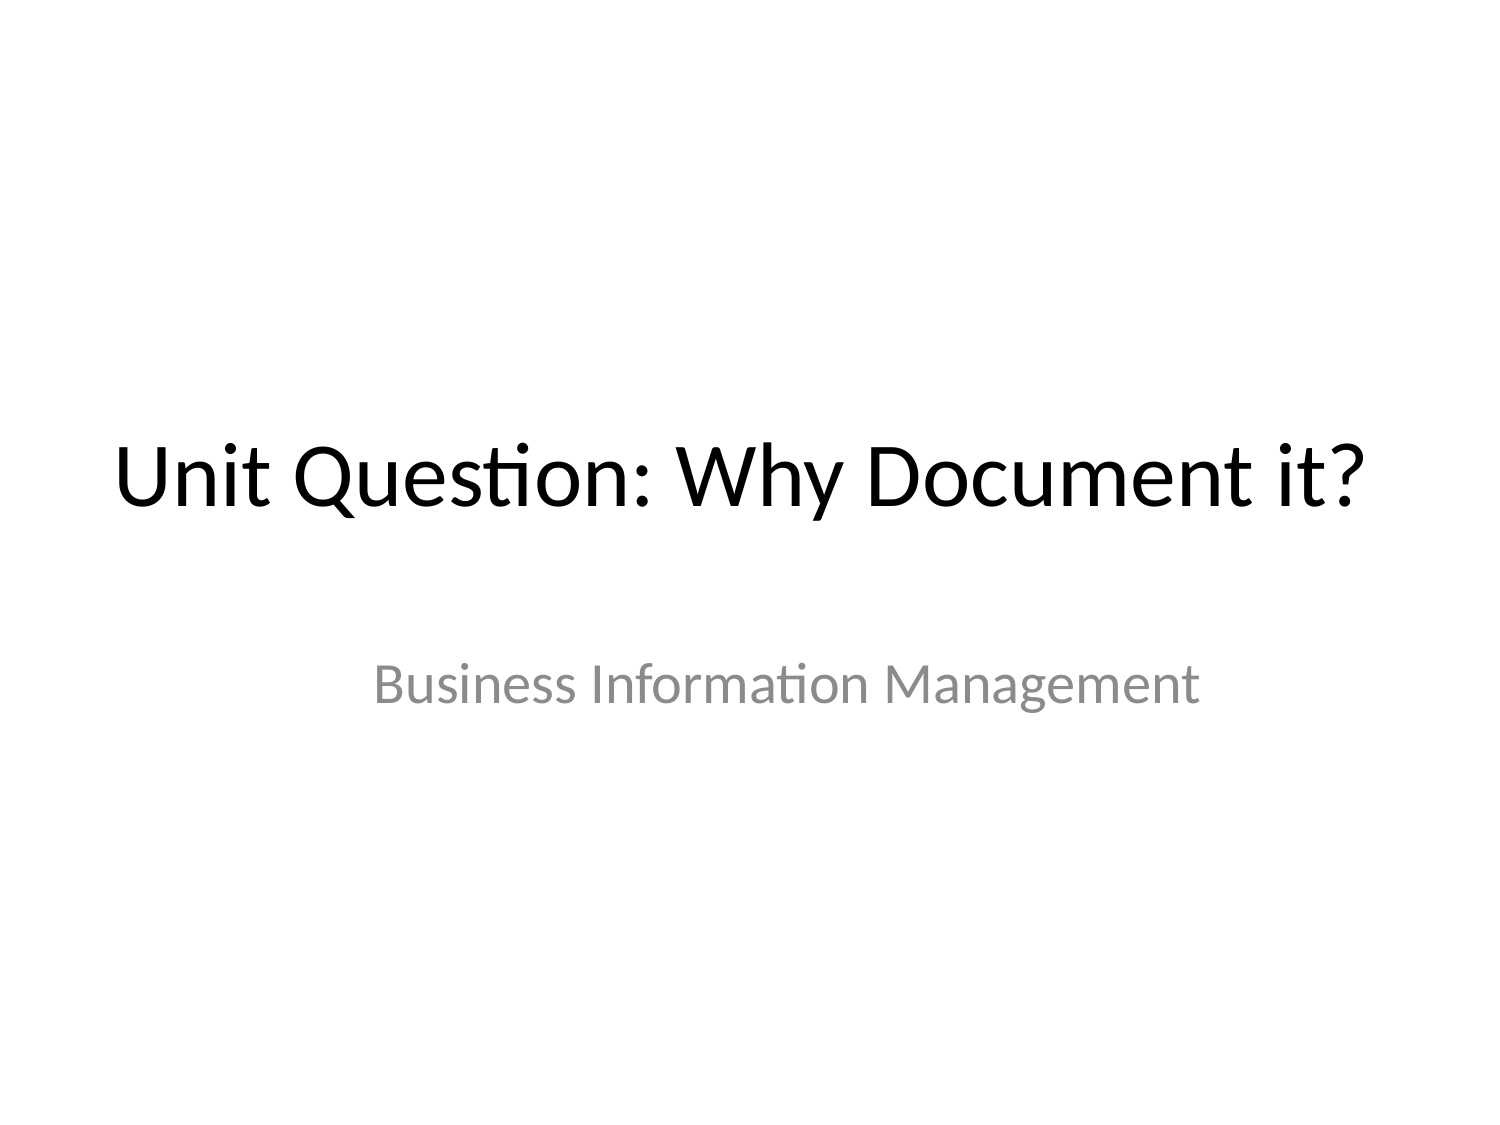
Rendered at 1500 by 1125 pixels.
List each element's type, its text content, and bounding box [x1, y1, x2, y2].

subtitle Business Information Management [225, 637, 1275, 925]
title Unit Question: Why Document it? [51, 349, 1433, 591]
